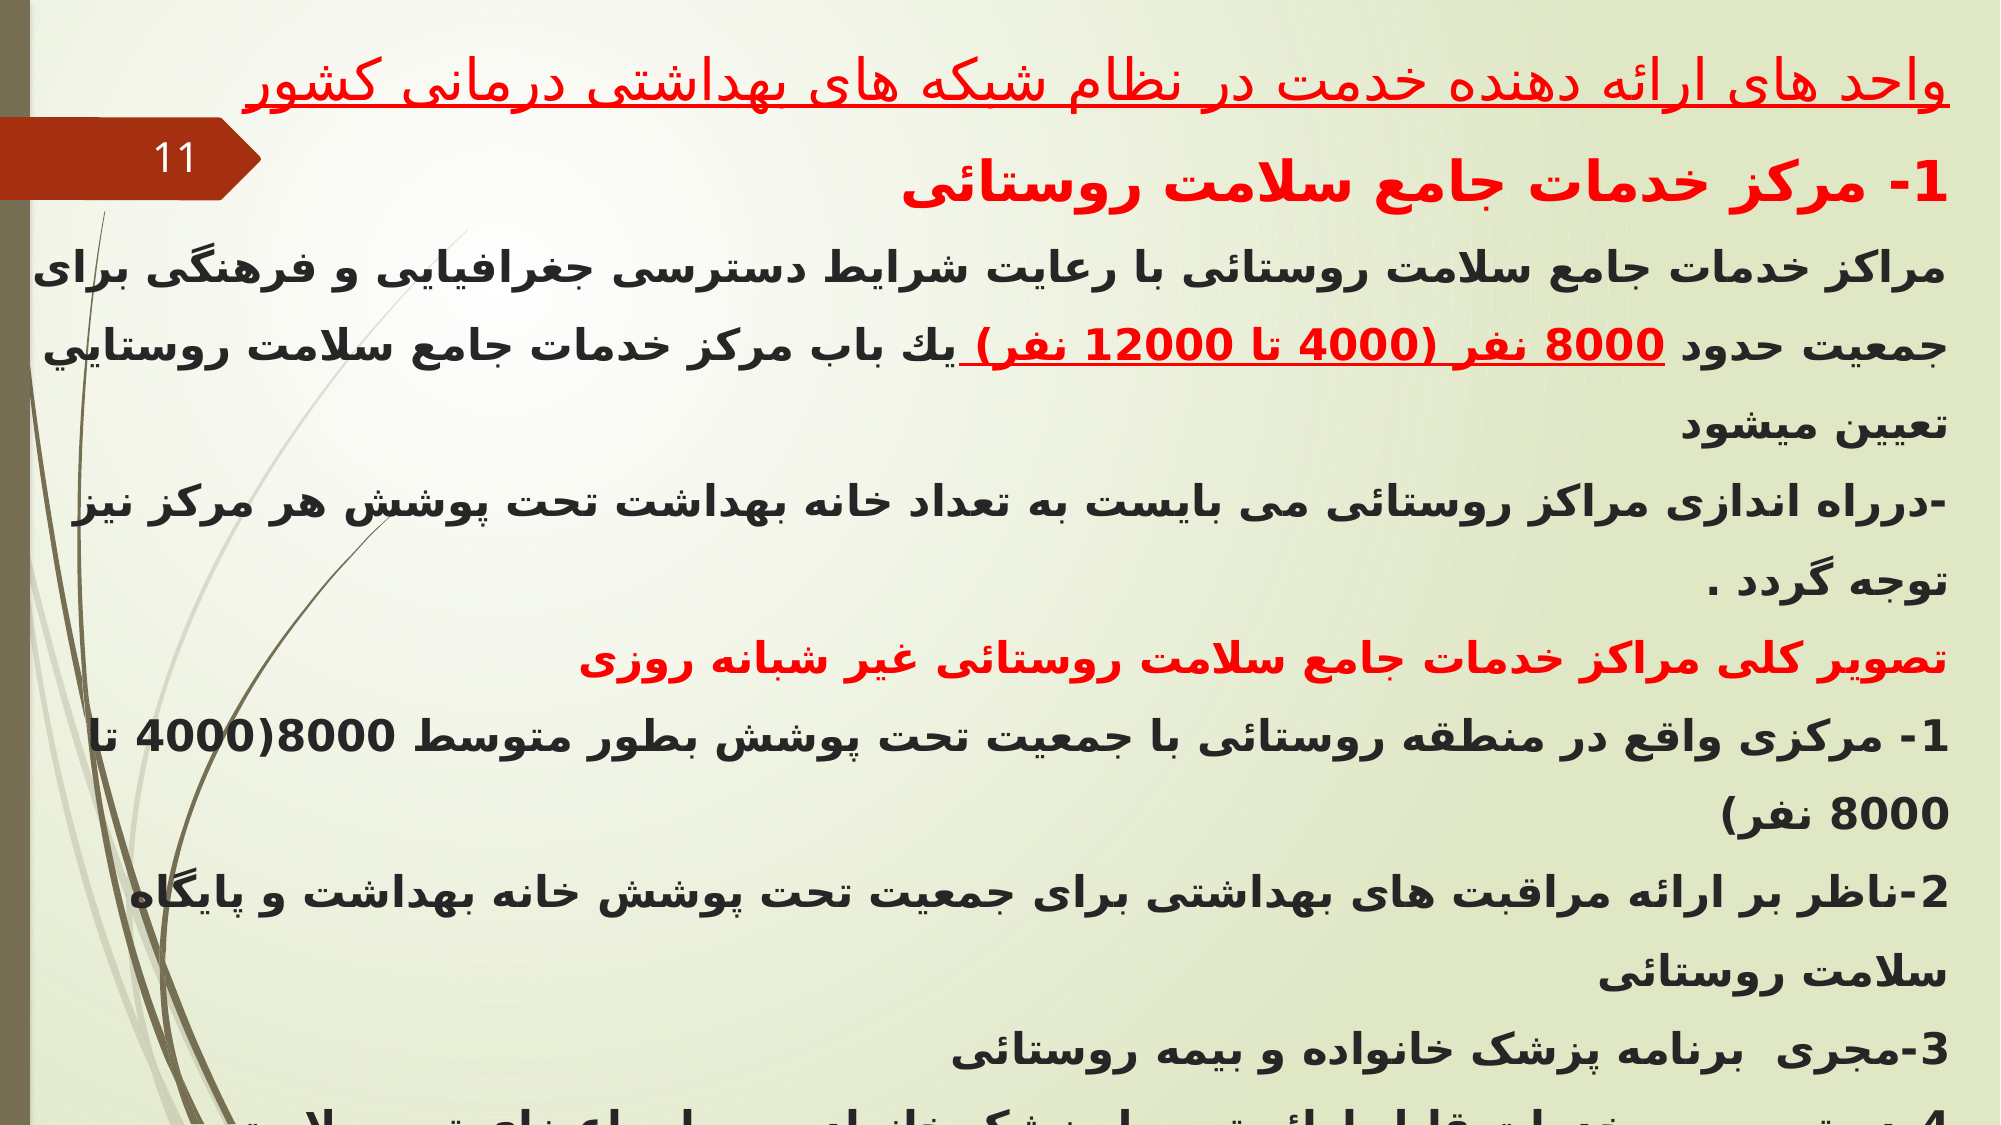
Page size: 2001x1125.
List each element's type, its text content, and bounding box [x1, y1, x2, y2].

slide_number 11 [87, 129, 216, 190]
title واحد های ارائه دهنده خدمت در نظام شبکه های بهداشتی درمانی کشور 1- مرکز خدمات جامع سلامت روستائی مراکز خدمات جامع سلامت روستائی با رعایت شرایط دسترسی جغرافیایی و فرهنگی برای جمعيت حدود 8000 نفر (4000 تا 12000 نفر) يك باب مركز خدمات جامع سلامت روستايي تعيين ميشود -درراه اندازی مراکز روستائی می بایست به تعداد خانه بهداشت تحت پوشش هر مرکز نیز توجه گردد . تصویر کلی مراکز خدمات جامع سلامت روستائی غیر شبانه روزی 1- مرکزی واقع در منطقه روستائی با جمعیت تحت پوشش بطور متوسط 8000(4000 تا 8000 نفر) 2-ناظر بر ارائه مراقبت های بهداشتی برای جمعیت تحت پوشش خانه بهداشت و پایگاه سلامت روستائی 3-مجری برنامه پزشک خانواده و بیمه روستائی 4-دسترسی به خدمات قابل ارائه توسط پزشک خانواده و سایر اعضای تیم سلامت [0, 0, 1966, 1125]
